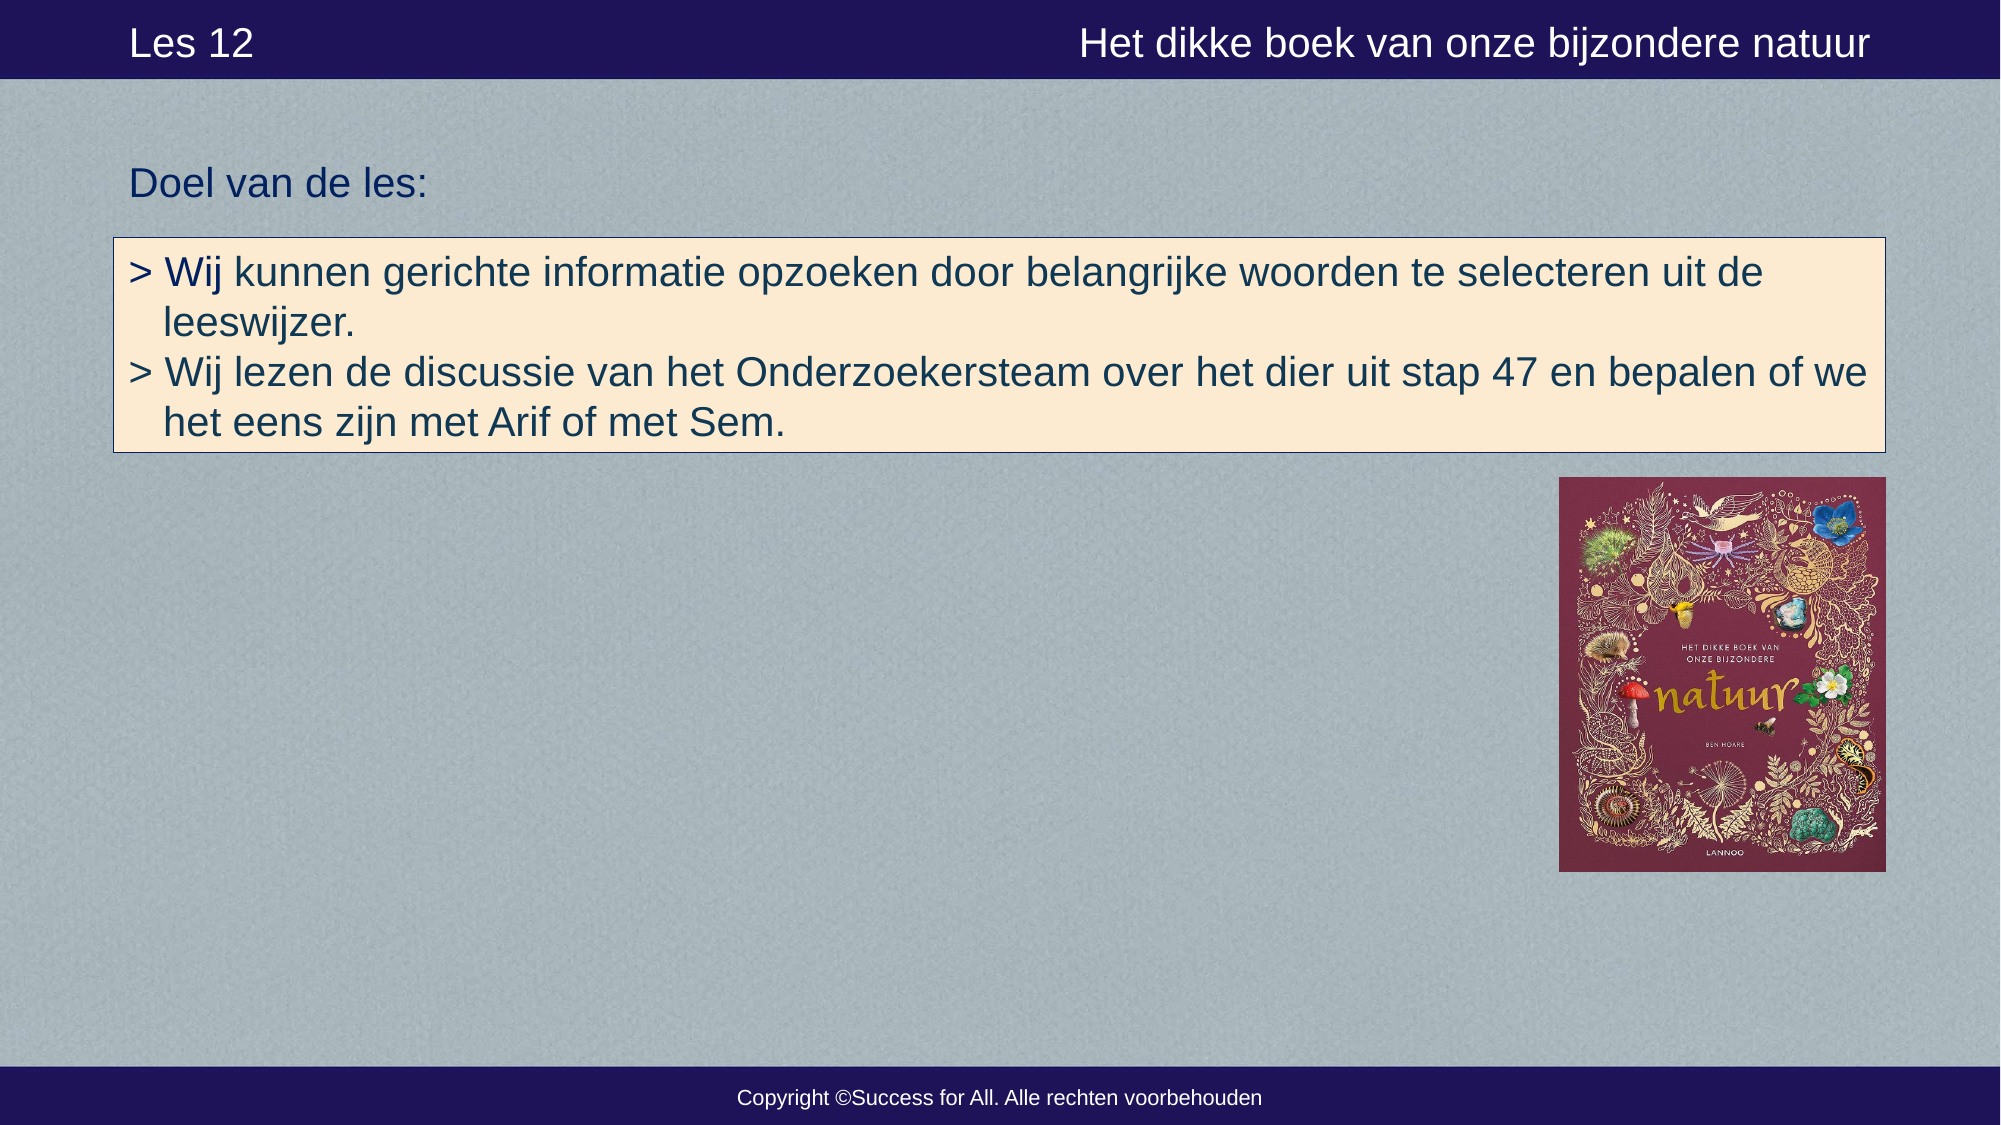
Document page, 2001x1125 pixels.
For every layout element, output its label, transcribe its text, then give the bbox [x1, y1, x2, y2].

text_box Doel van de les: [113, 148, 1635, 214]
text_box > Wij kunnen gerichte informatie opzoeken door belangrijke woorden te selecteren uit de leeswijzer. > Wij lezen de discussie van het Onderzoekersteam over het dier uit stap 47 en bepalen of we het eens zijn met Arif of met Sem. [113, 237, 1886, 453]
text_box Copyright ©Success for All. Alle rechten voorbehouden [0, 1076, 2000, 1125]
text_box Het dikke boek van onze bijzondere natuur [999, 8, 1886, 73]
picture [0, 0, 2001, 1125]
text_box Les 12 [114, 8, 354, 73]
